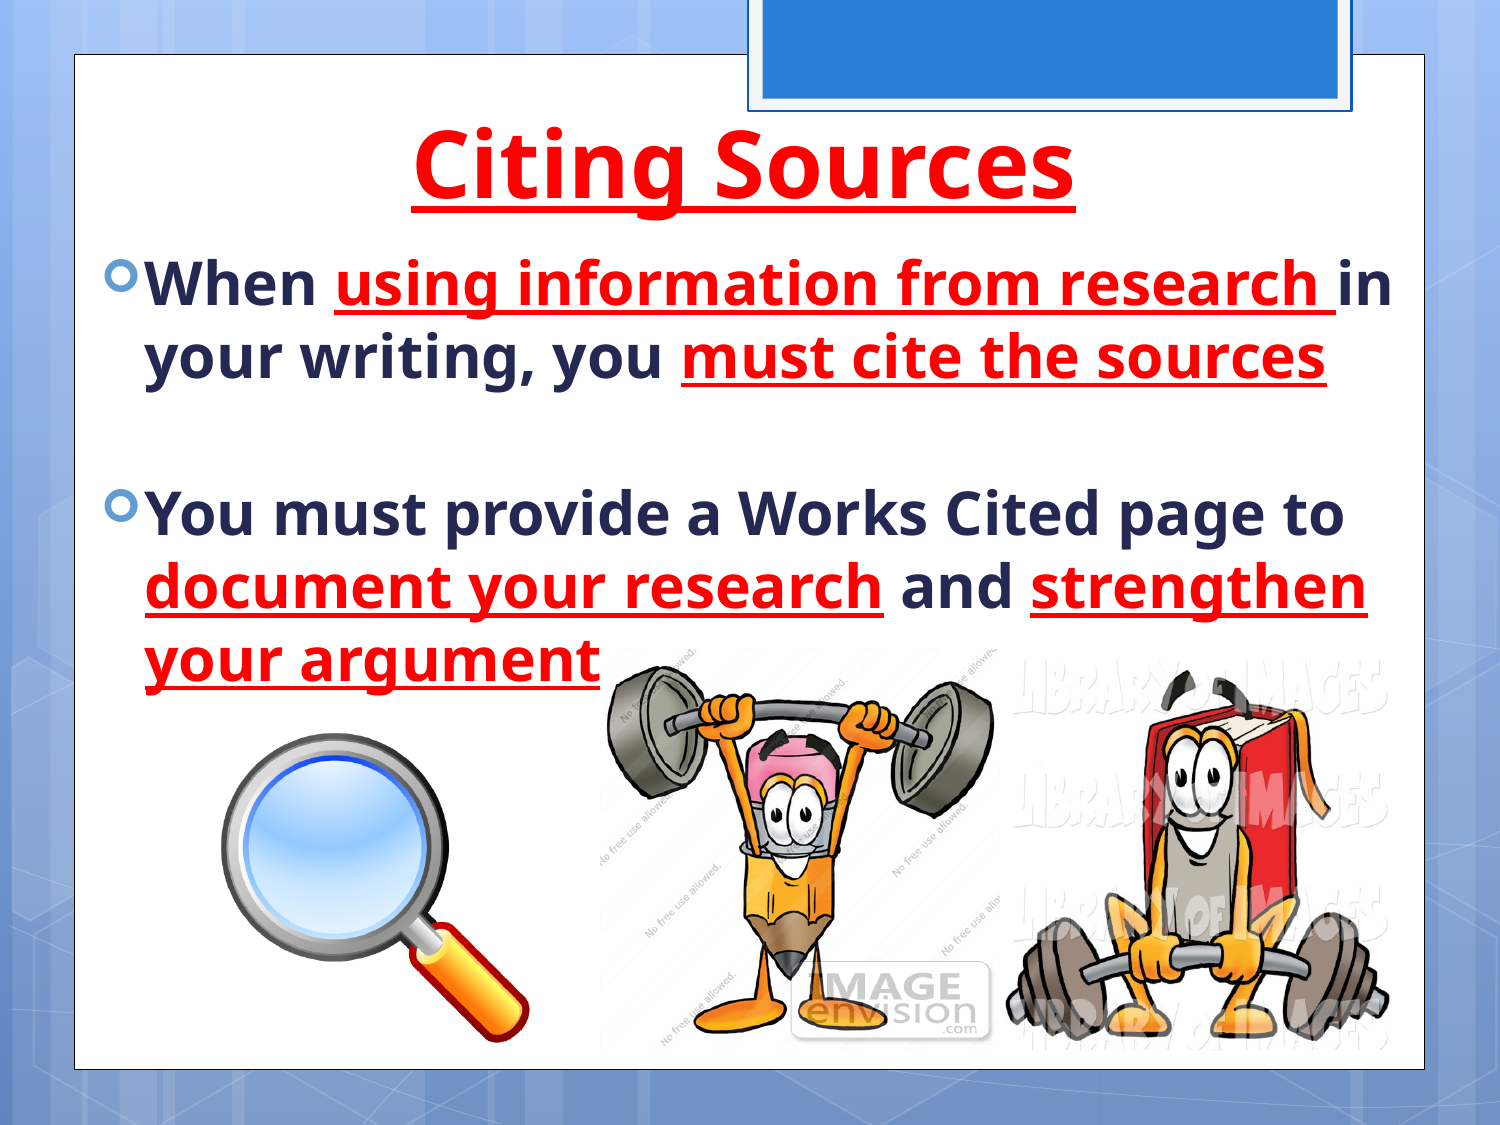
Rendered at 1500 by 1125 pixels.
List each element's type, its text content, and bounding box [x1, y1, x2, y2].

picture [199, 712, 551, 1063]
picture [599, 649, 1401, 1051]
list When using information from research in your writing, you must cite the sources You must provide a Works Cited page to document your research and strengthen your argument [75, 237, 1425, 775]
title Citing Sources [75, 37, 1413, 225]
